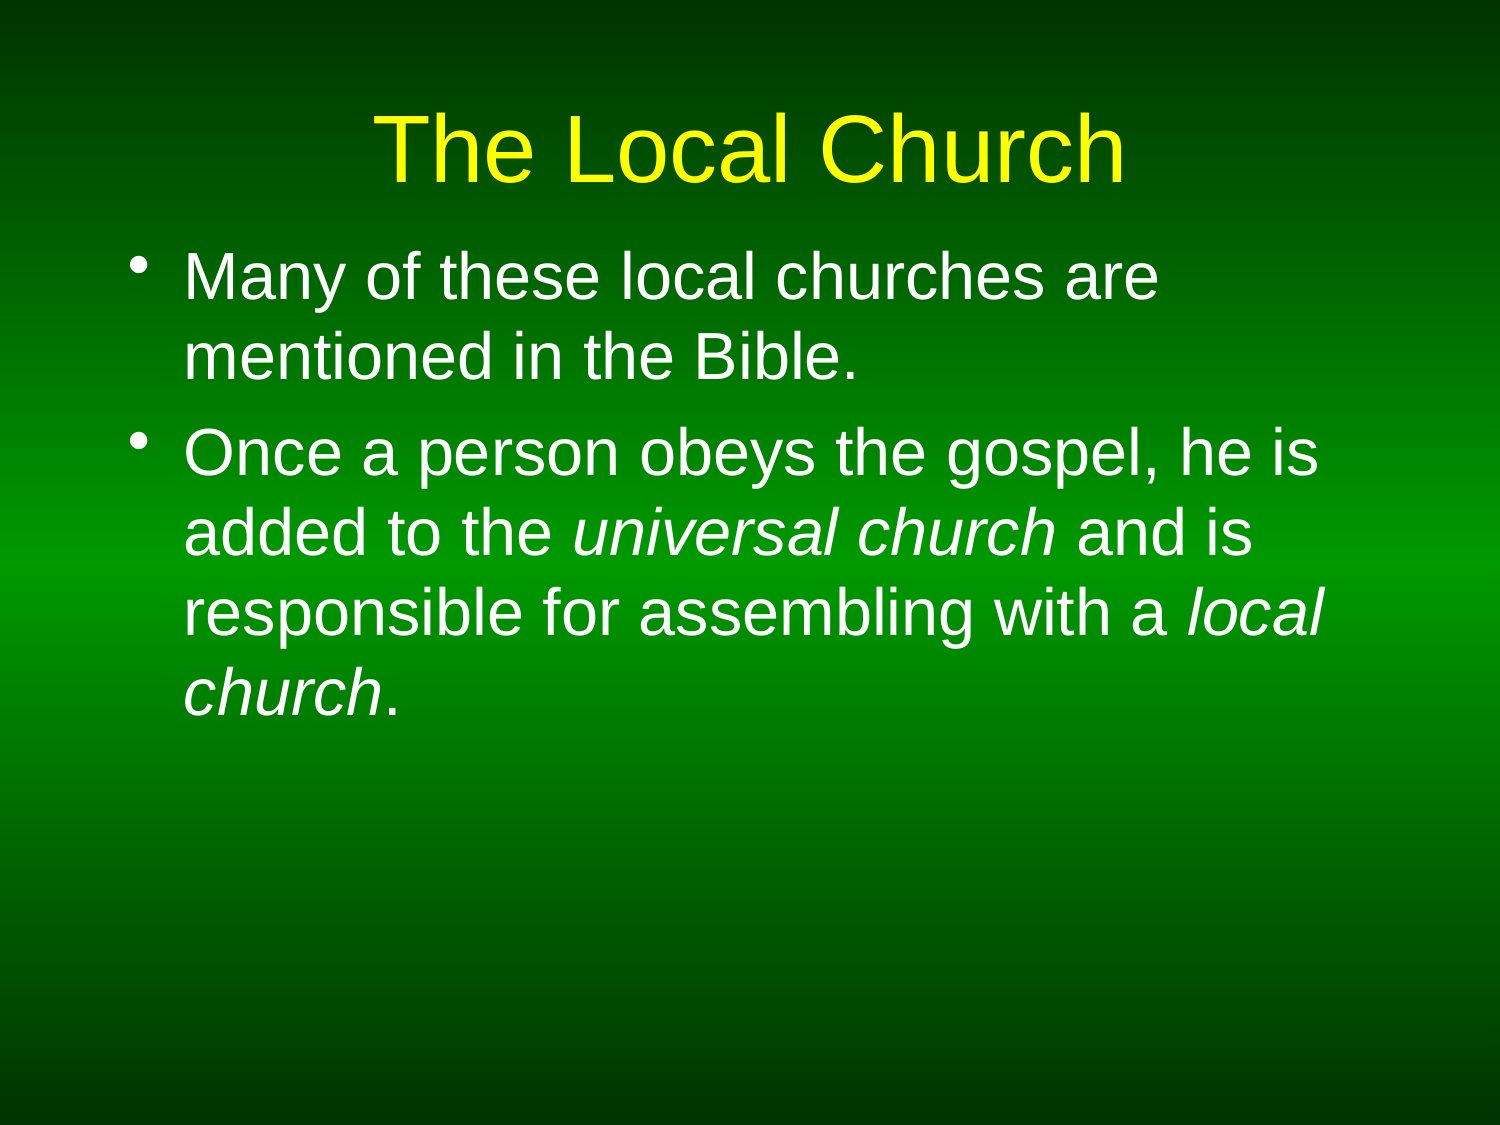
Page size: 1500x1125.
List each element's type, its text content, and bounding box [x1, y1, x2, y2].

title The Local Church [37, 50, 1463, 238]
list Many of these local churches are mentioned in the Bible. Once a person obeys the gospel, he is added to the universal church and is responsible for assembling with a local church. [112, 224, 1463, 1125]
